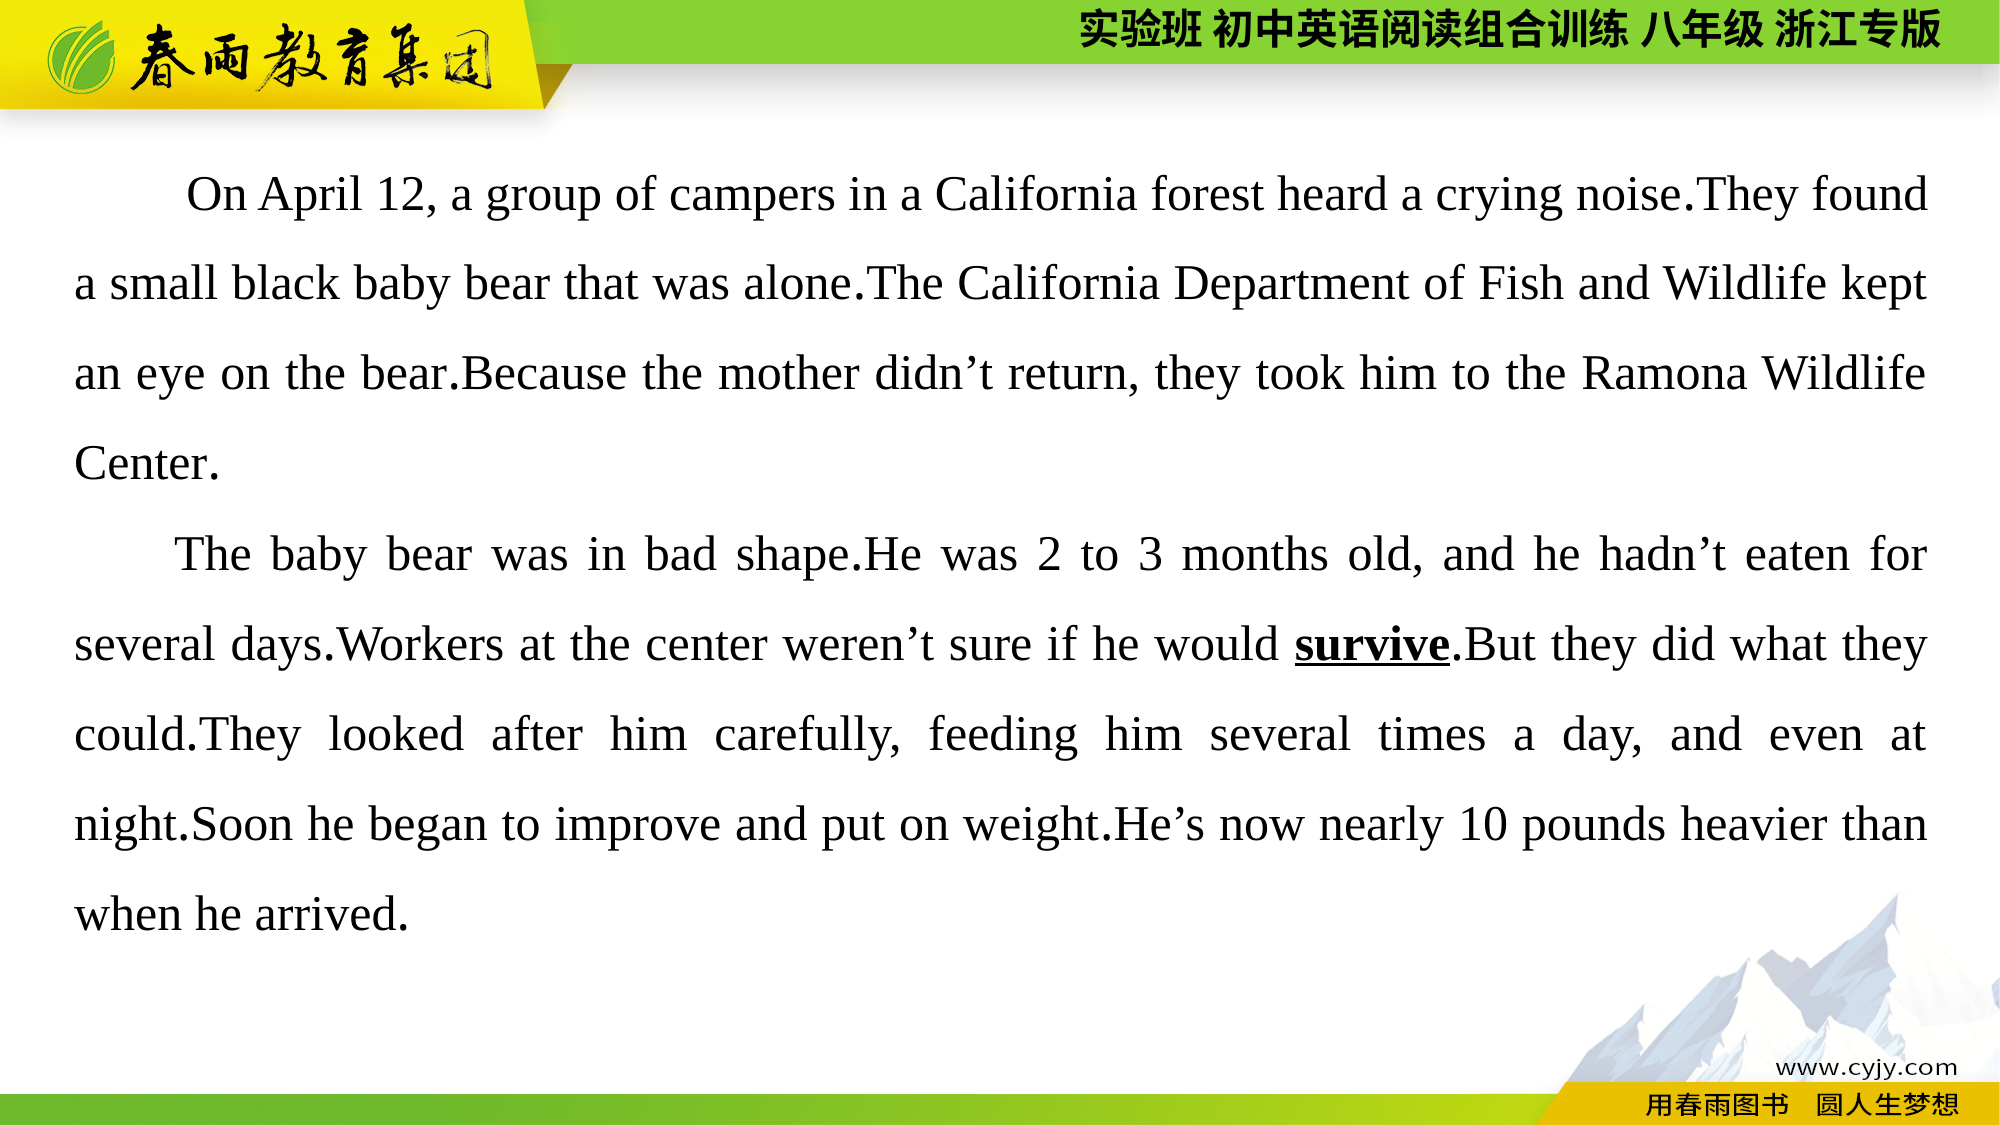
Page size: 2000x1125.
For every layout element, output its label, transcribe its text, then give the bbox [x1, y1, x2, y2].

list On April 12, a group of campers in a California forest heard a crying noise.They found a small black baby bear that was alone.The California Department of Fish and Wildlife kept an eye on the bear.Because the mother didn’t return, they took him to the Ramona Wildlife Center. The baby bear was in bad shape.He was 2 to 3 months old, and he hadn’t eaten for several days.Workers at the center weren’t sure if he would survive.But they did what they could.They looked after him carefully, feeding him several times a day, and even at night.Soon he began to improve and put on weight.He’s now nearly 10 pounds heavier than when he arrived. [59, 122, 1944, 956]
picture [0, 0, 2000, 1125]
